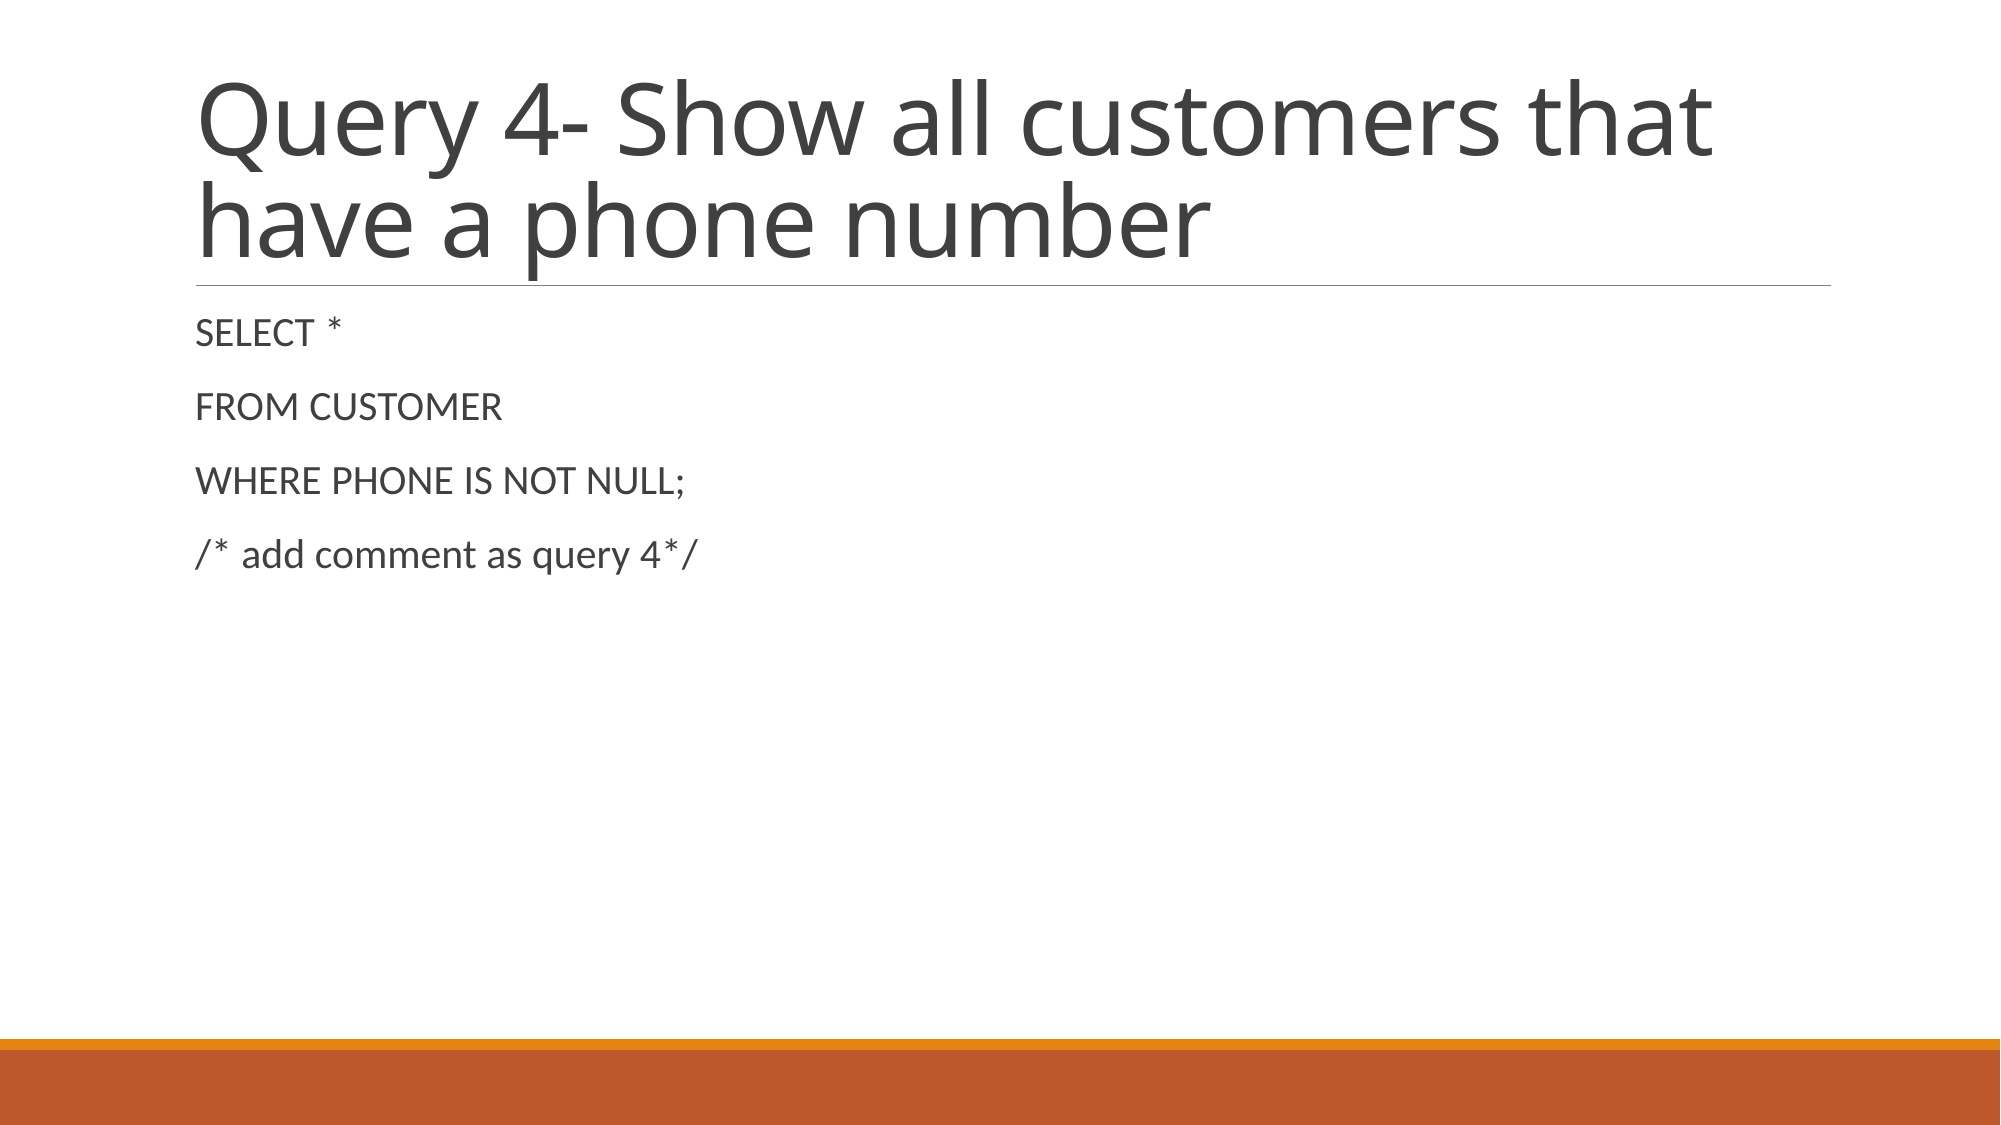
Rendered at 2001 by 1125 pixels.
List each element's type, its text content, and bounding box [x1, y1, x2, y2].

title Query 4- Show all customers that have a phone number [180, 47, 1830, 285]
list SELECT * FROM CUSTOMER WHERE PHONE IS NOT NULL; /* add comment as query 4*/ [180, 302, 1830, 963]
